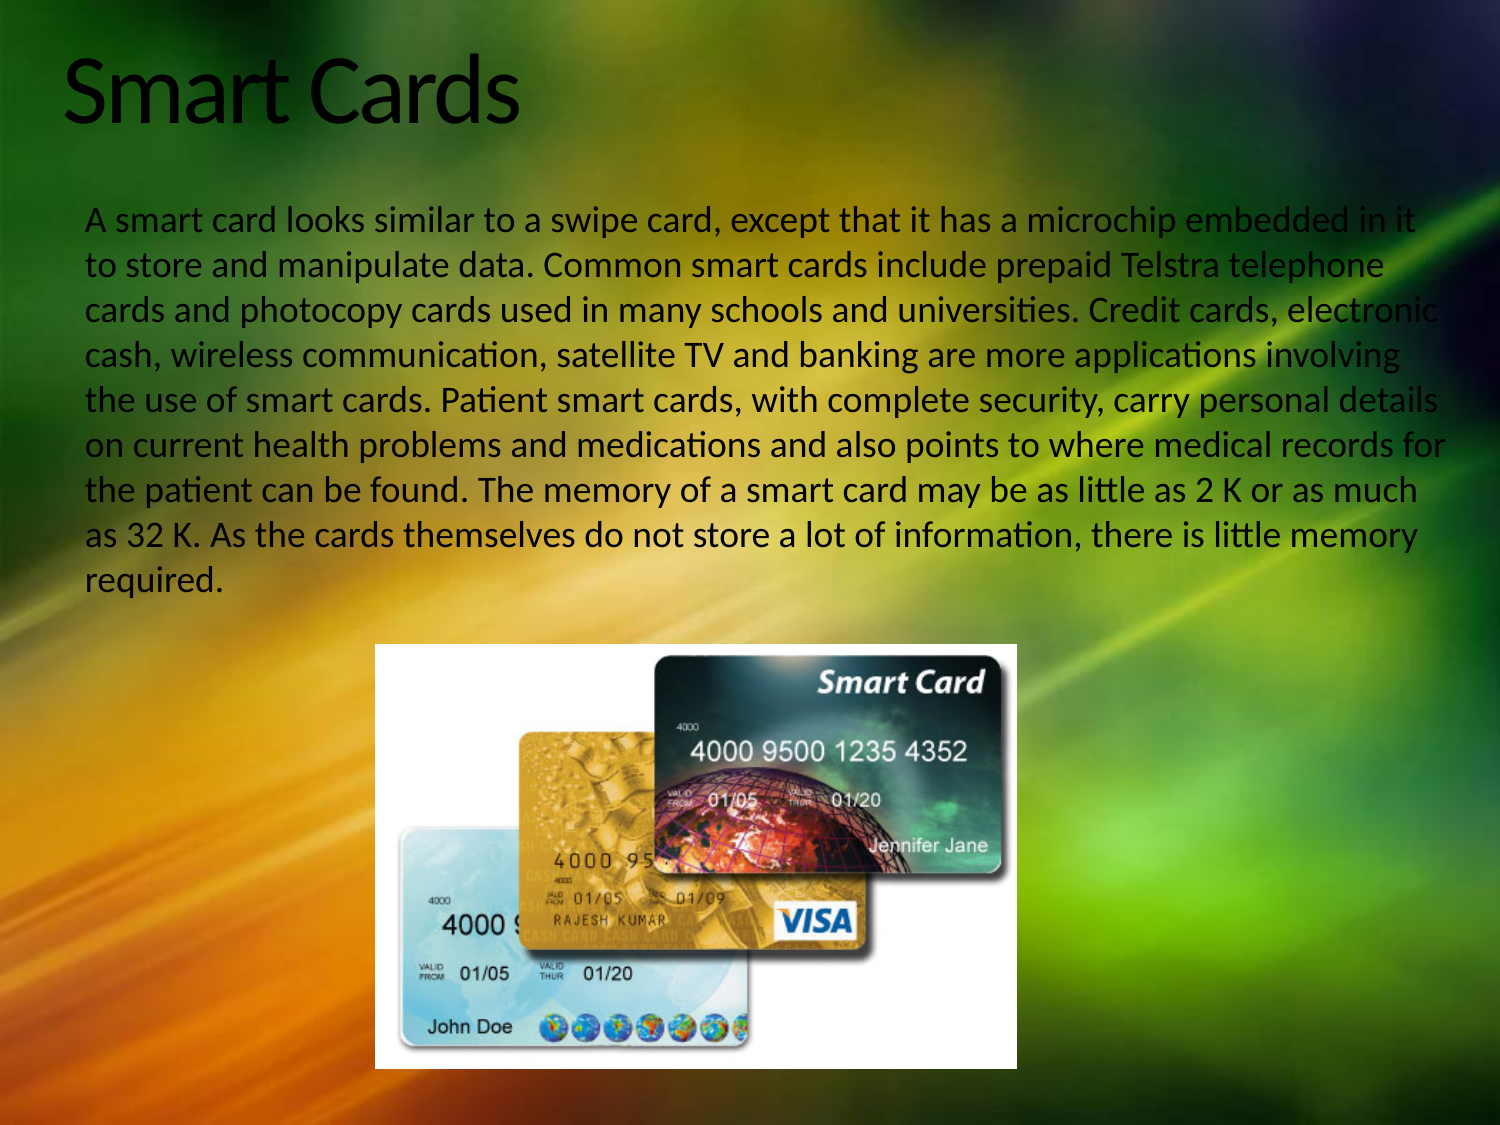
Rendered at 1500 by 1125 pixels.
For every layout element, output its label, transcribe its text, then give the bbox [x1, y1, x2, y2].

text_box A smart card looks similar to a swipe card, except that it has a microchip embedded in it to store and manipulate data. Common smart cards include prepaid Telstra telephone cards and photocopy cards used in many schools and universities. Credit cards, electronic cash, wireless communication, satellite TV and banking are more applications involving the use of smart cards. Patient smart cards, with complete security, carry personal details on current health problems and medications and also points to where medical records for the patient can be found. The memory of a smart card may be as little as 2 K or as much as 32 K. As the cards themselves do not store a lot of information, there is little memory required. [70, 187, 1465, 608]
picture [0, 0, 1500, 1125]
title Smart Cards [62, 37, 1438, 147]
